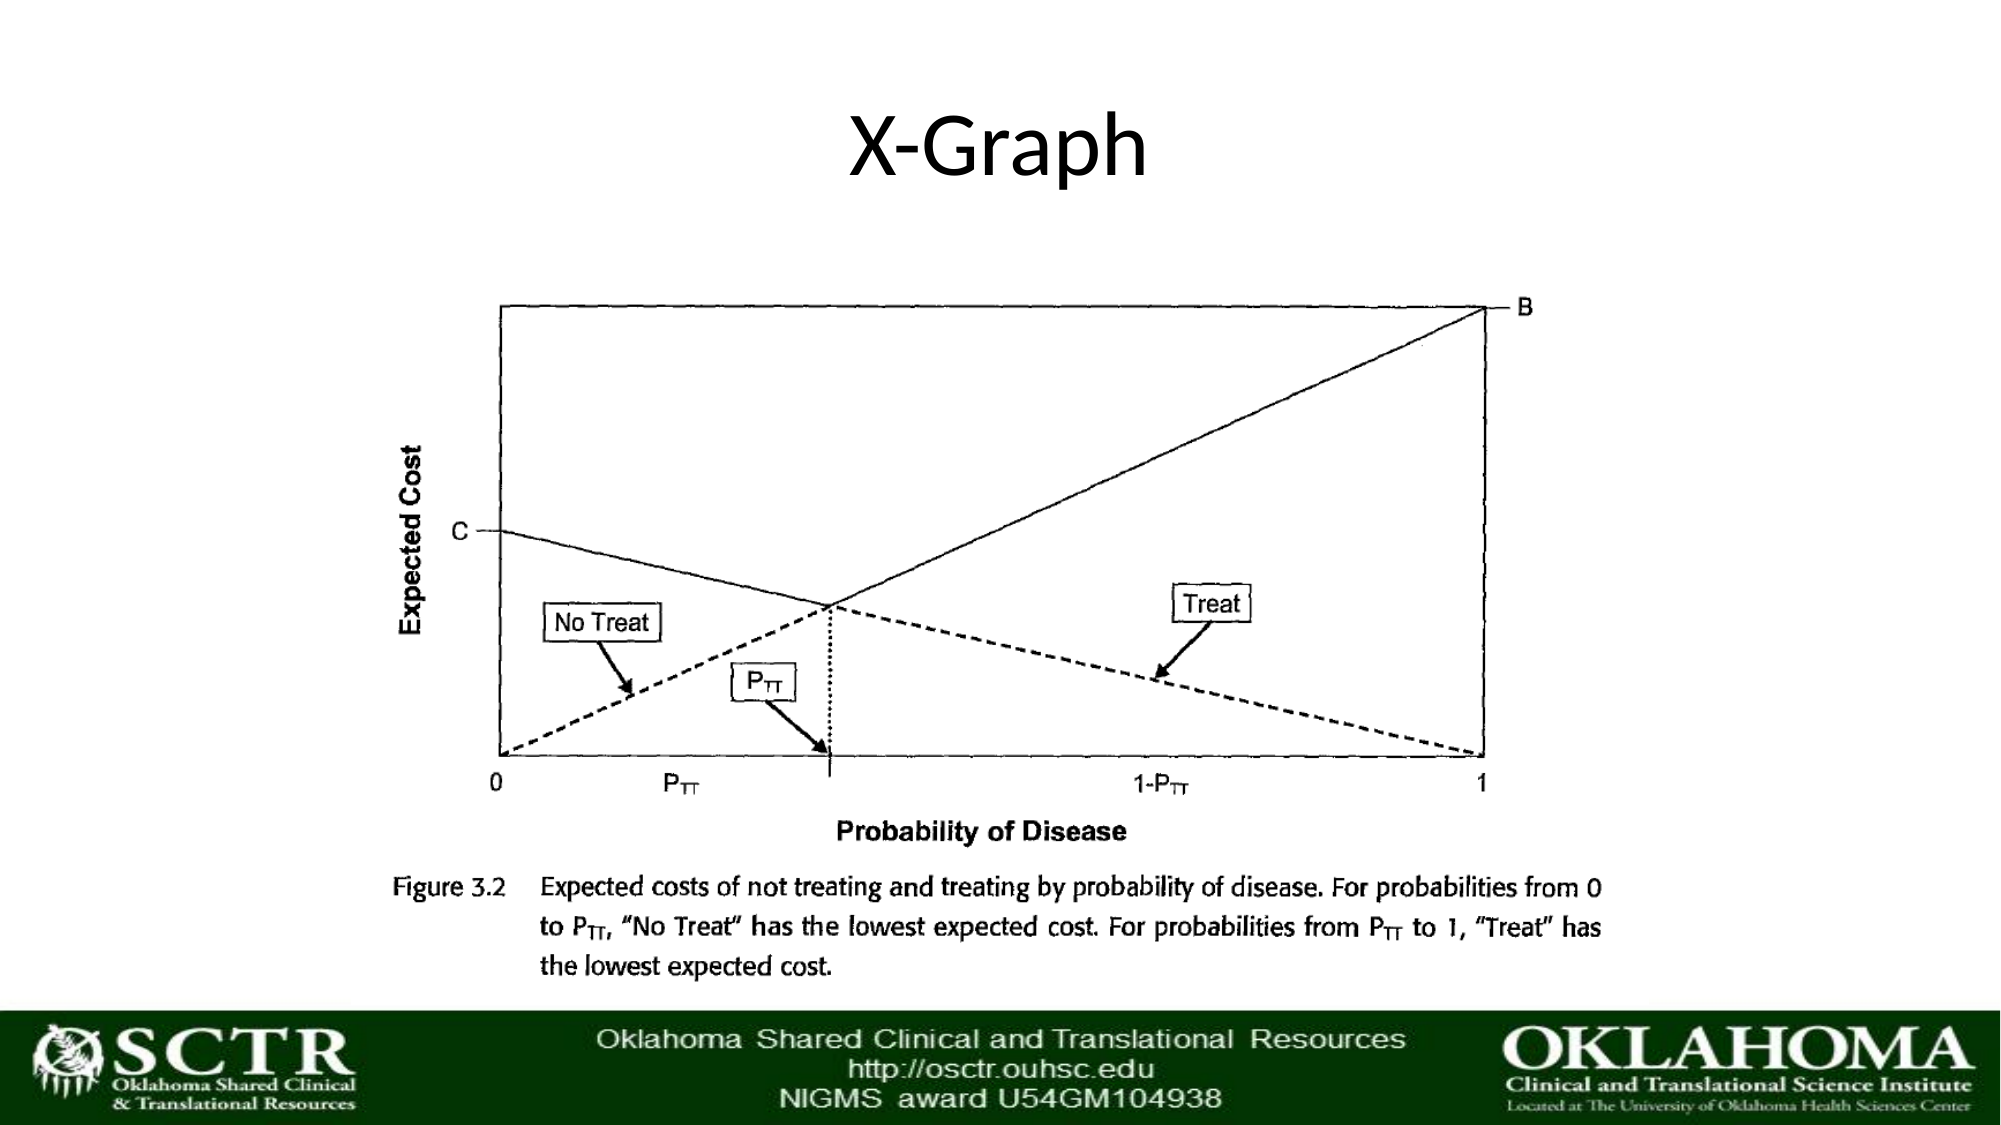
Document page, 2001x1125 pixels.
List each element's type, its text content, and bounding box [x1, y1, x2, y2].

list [351, 262, 1649, 1006]
title X-Graph [99, 45, 1900, 233]
picture [0, 0, 2001, 1125]
